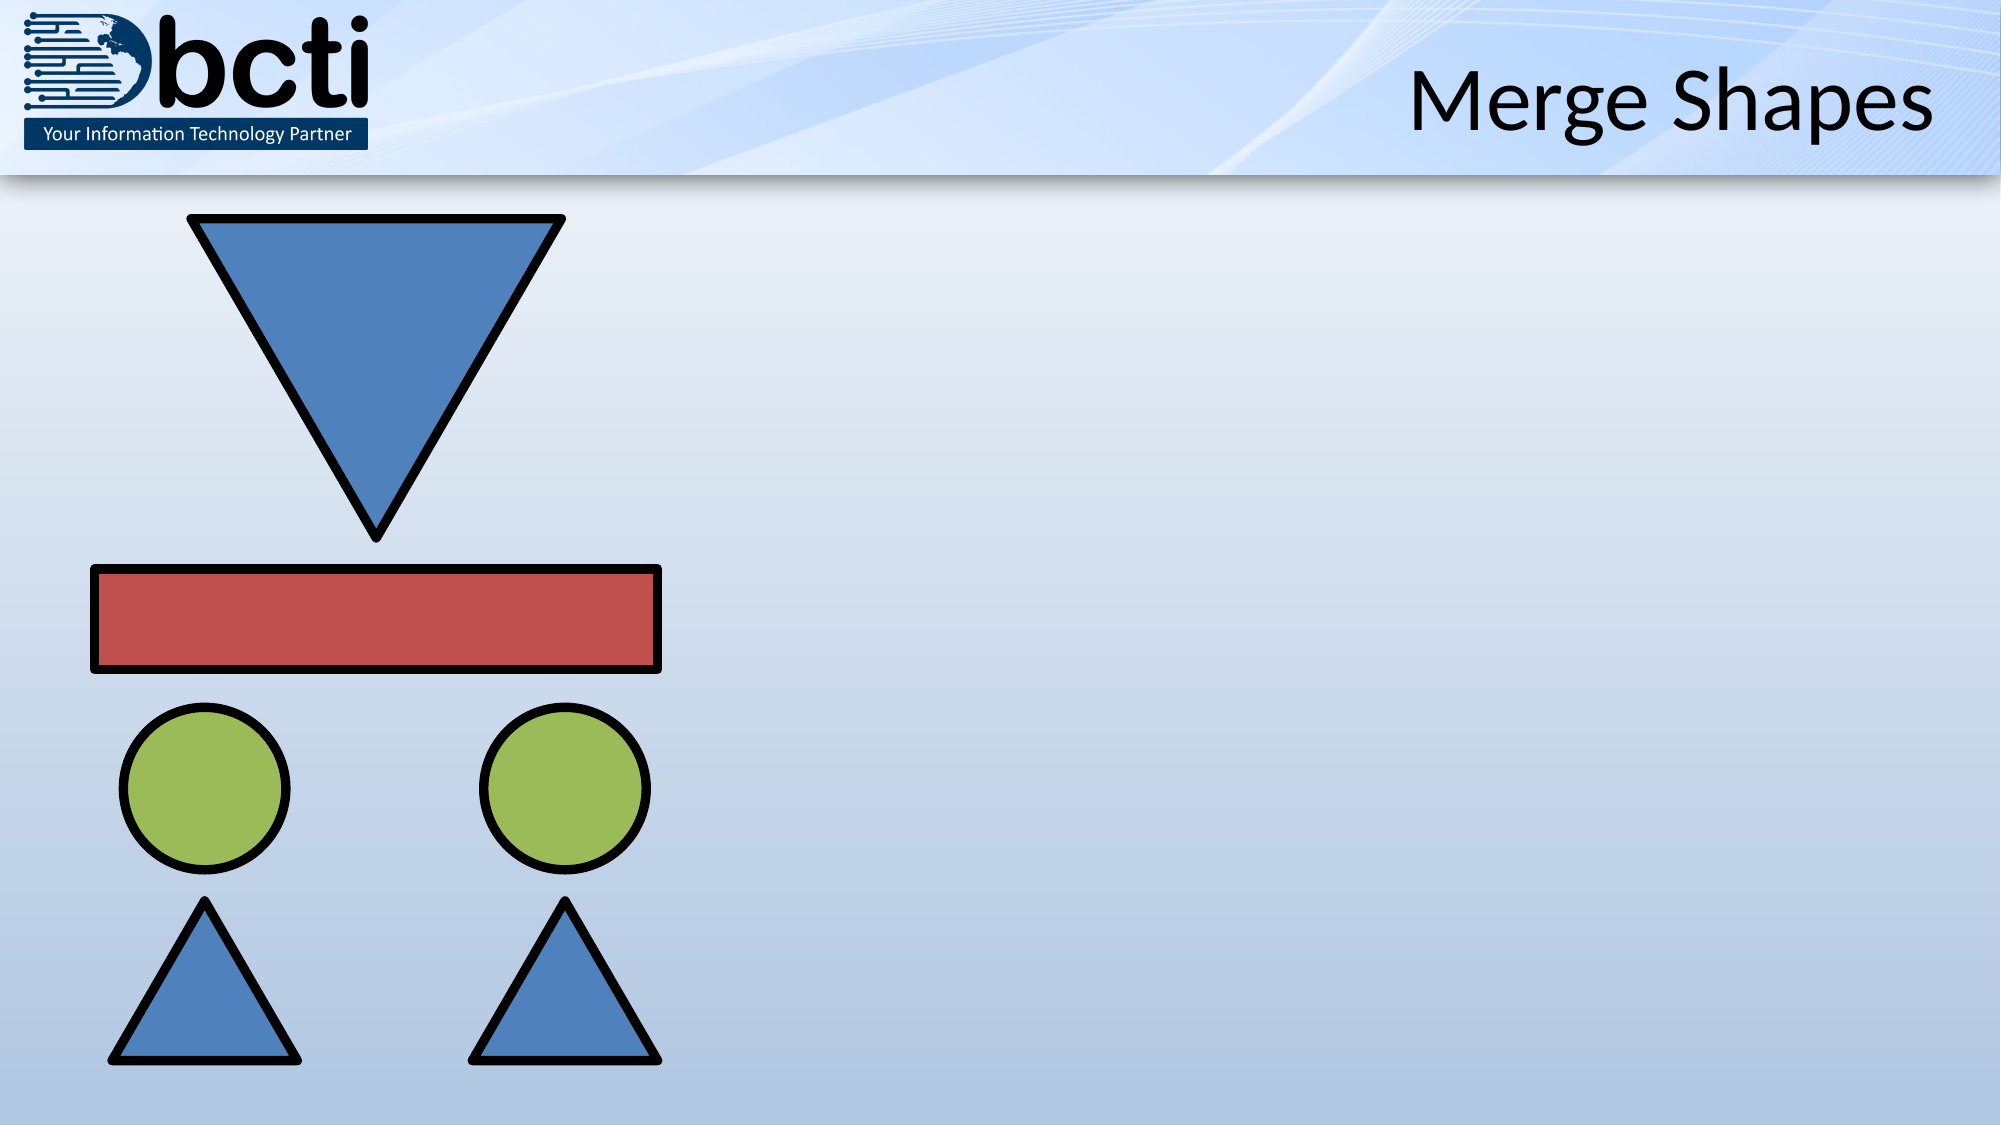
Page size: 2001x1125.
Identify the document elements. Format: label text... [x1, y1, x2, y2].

text_box [470, 898, 660, 1063]
text_box [110, 898, 300, 1063]
text_box [189, 216, 564, 541]
title Merge Shapes [483, 12, 1952, 175]
text_box [481, 705, 649, 872]
picture [0, 0, 2000, 175]
text_box [121, 705, 288, 872]
text_box [93, 567, 660, 672]
